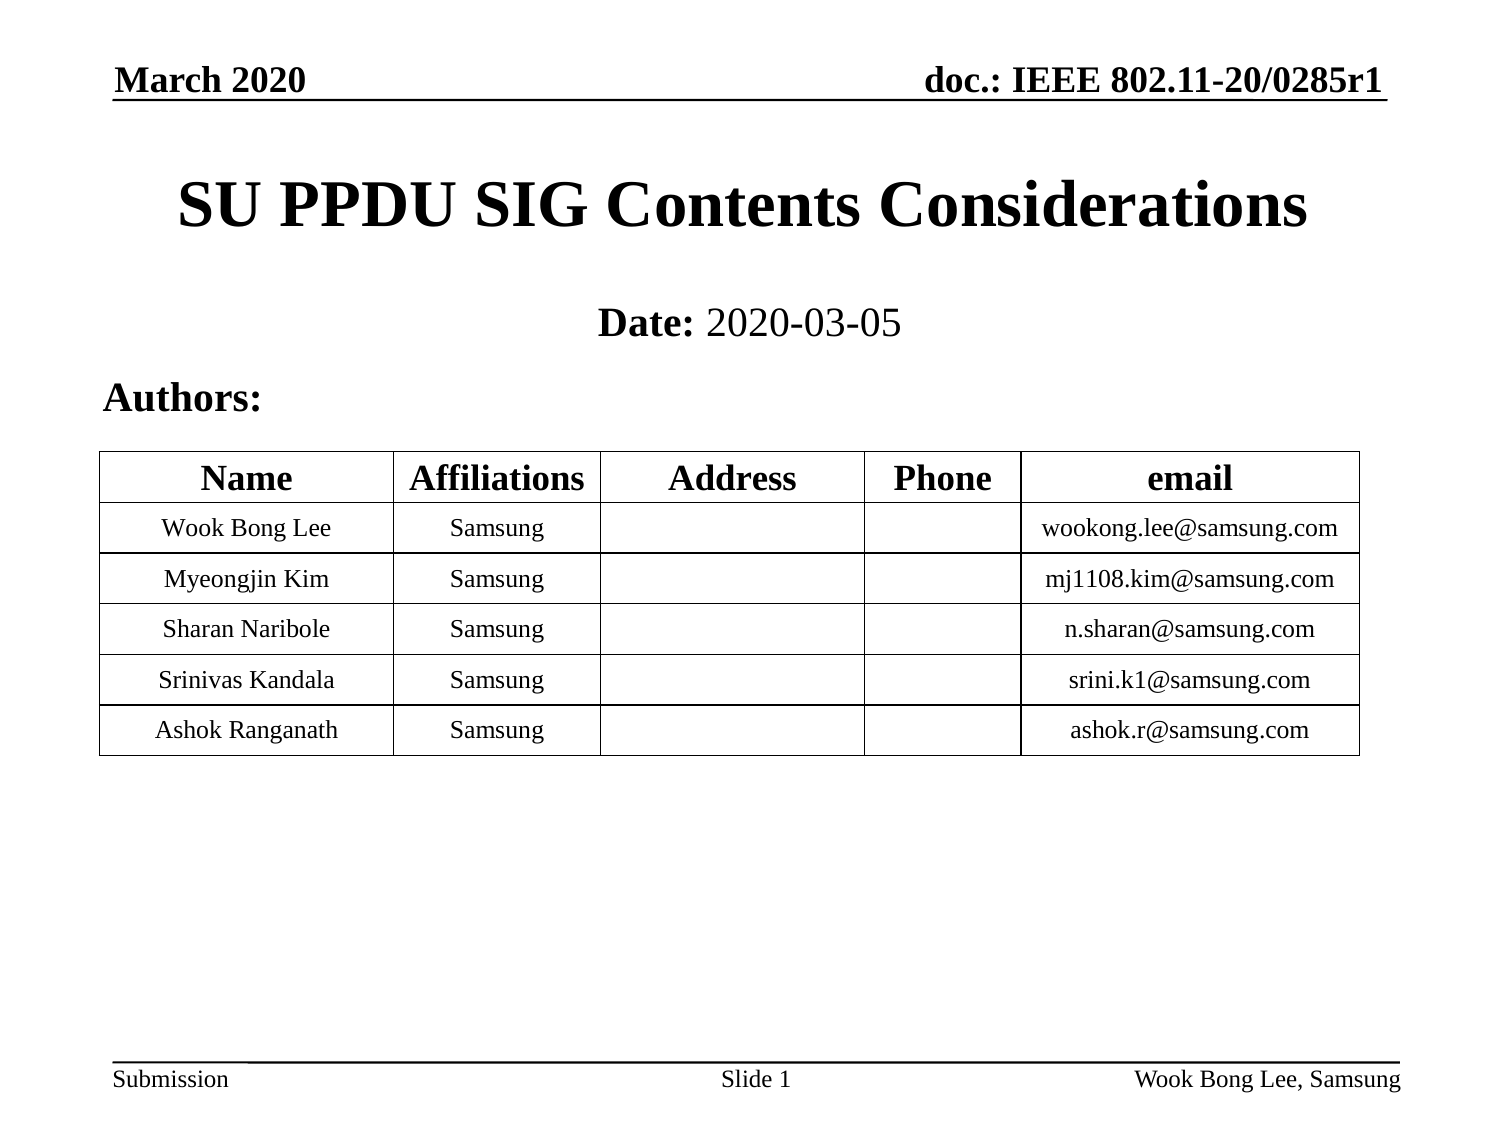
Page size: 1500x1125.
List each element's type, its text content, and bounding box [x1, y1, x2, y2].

list Date: 2020-03-05 [112, 287, 1388, 351]
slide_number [114, 54, 309, 101]
text_box Authors: [87, 362, 325, 425]
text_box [85, 450, 1465, 1093]
title SU PPDU SIG Contents Considerations [62, 112, 1426, 288]
